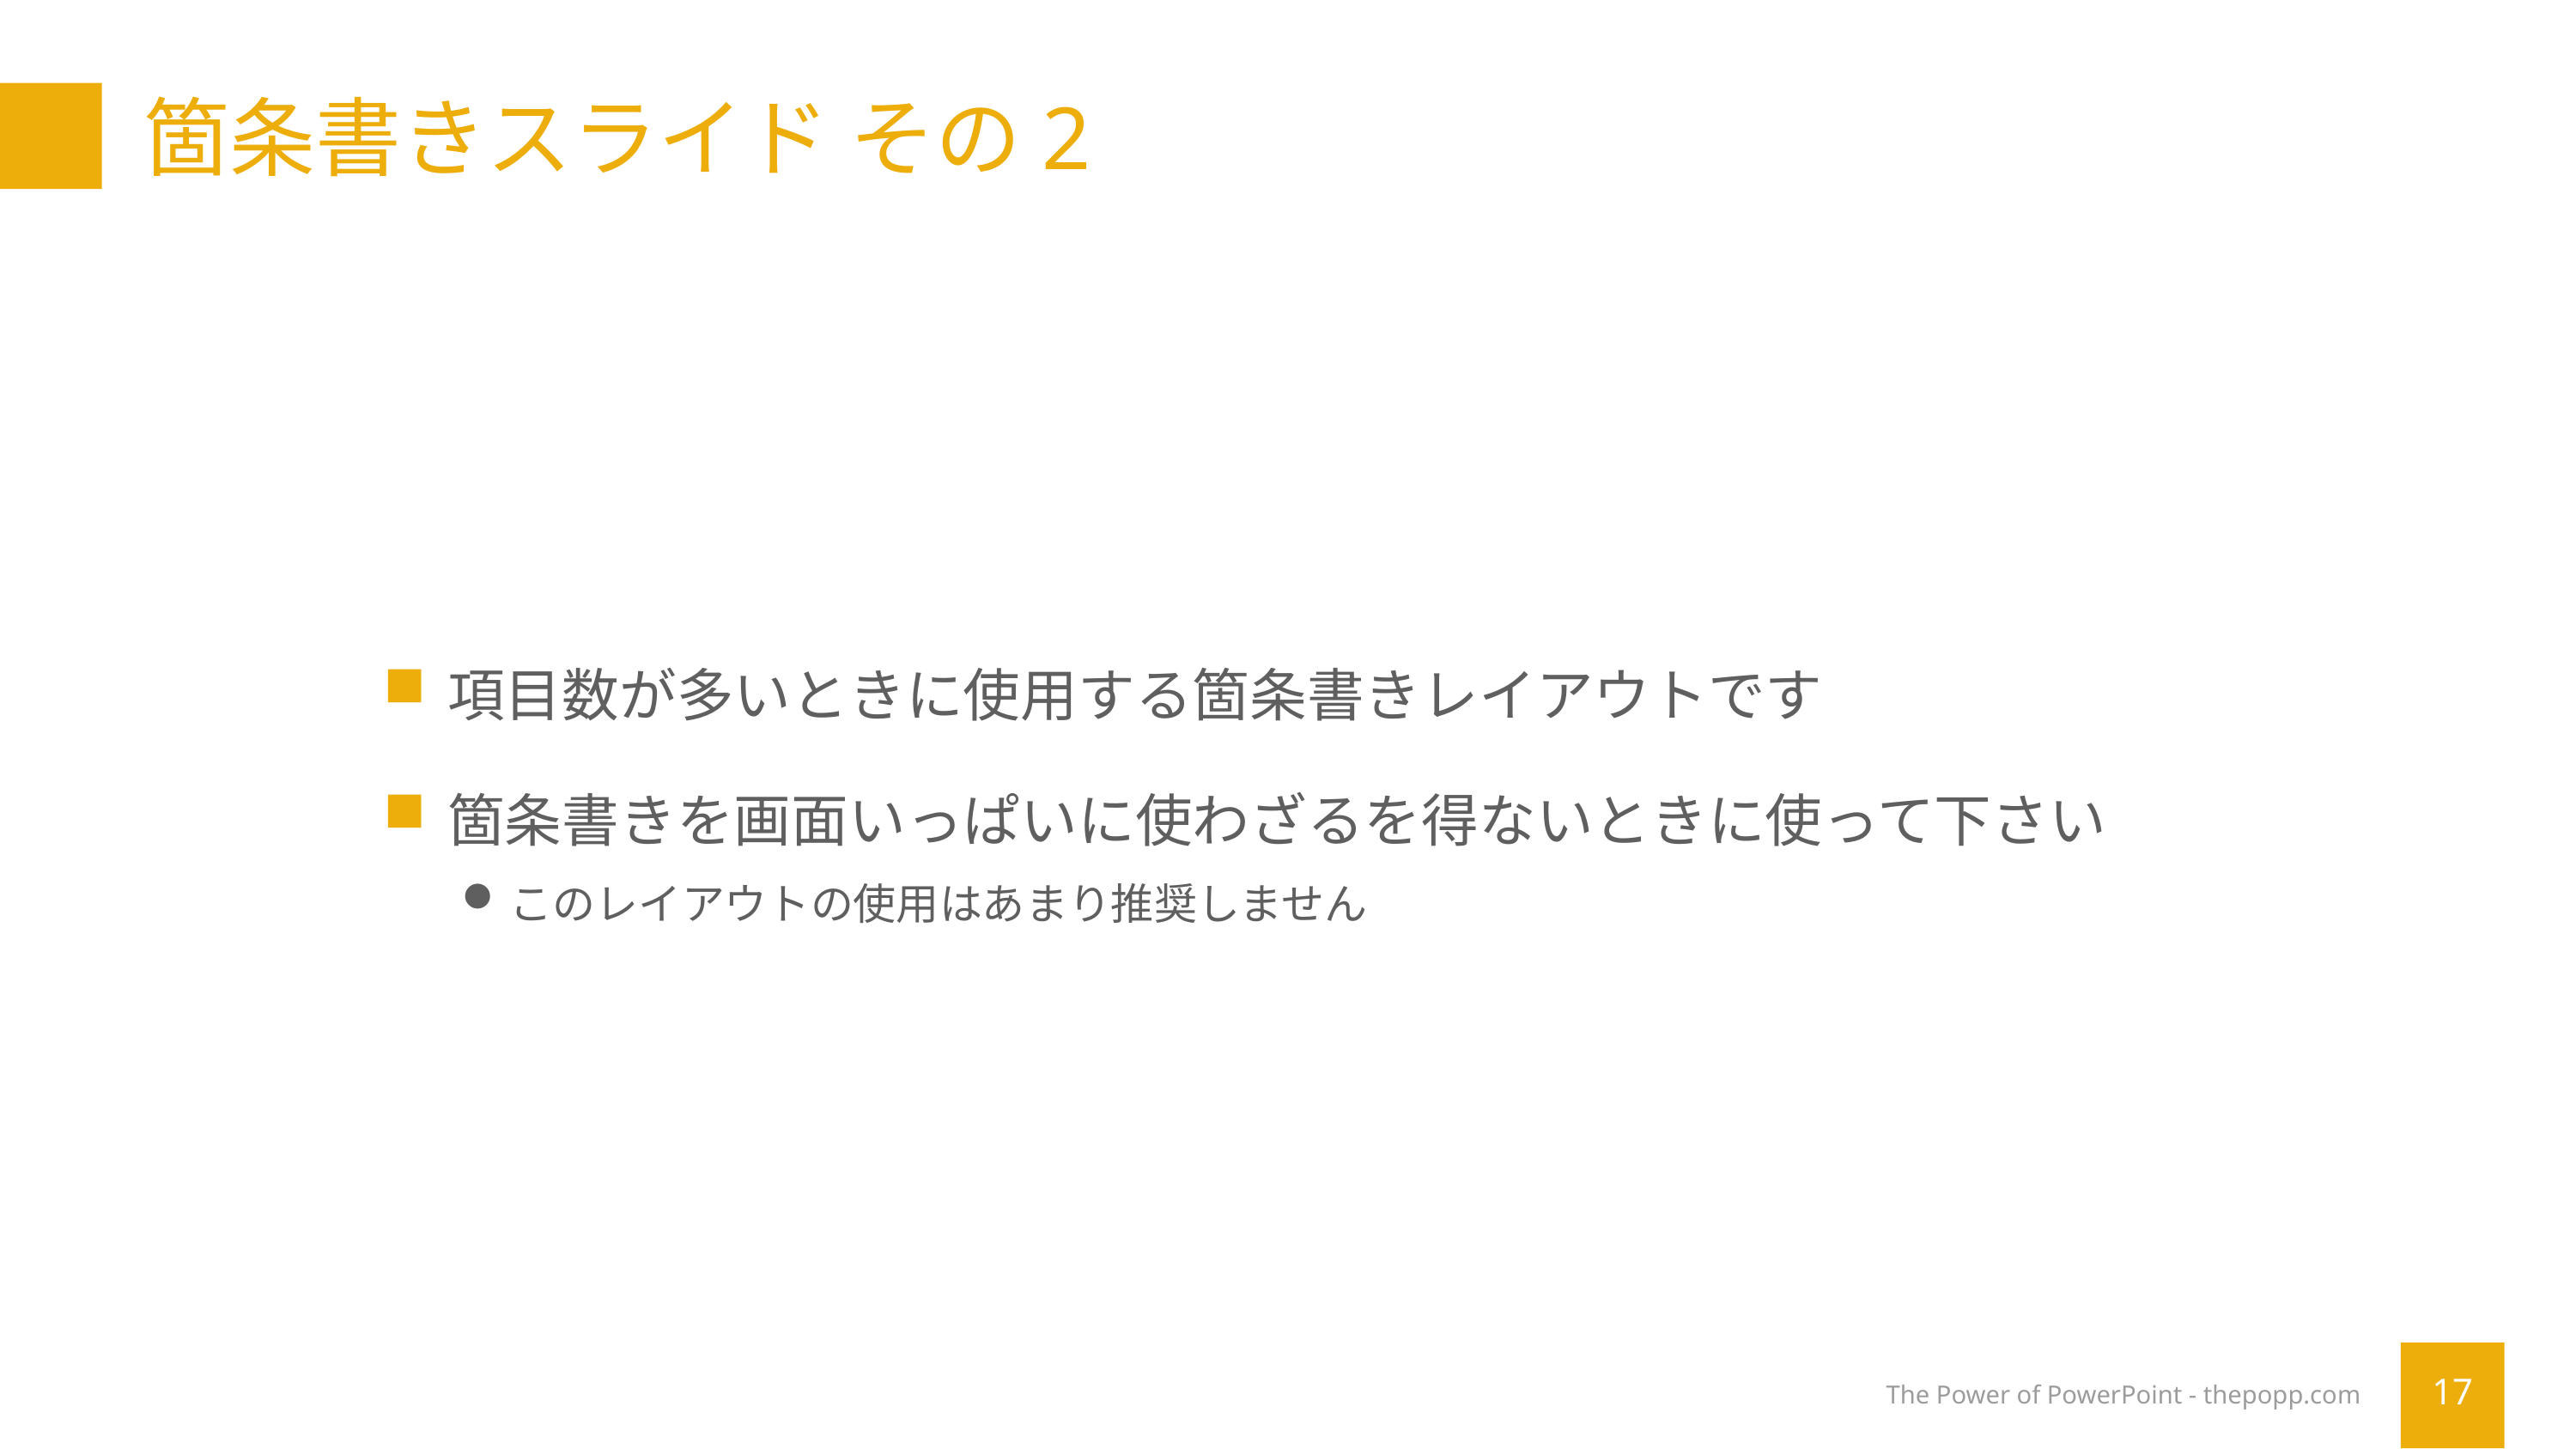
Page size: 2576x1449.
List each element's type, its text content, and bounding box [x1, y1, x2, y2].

title 箇条書きスライド その2 [131, 66, 2482, 219]
slide_number 17 [2400, 1355, 2505, 1433]
list 項目数が多いときに使用する箇条書きレイアウトです 箇条書きを画面いっぱいに使わざるを得ないときに使って下さい このレイアウトの使用はあまり推奨しません [370, 218, 2206, 1355]
footer The Power of PowerPoint - thepopp.com [1504, 1355, 2374, 1433]
